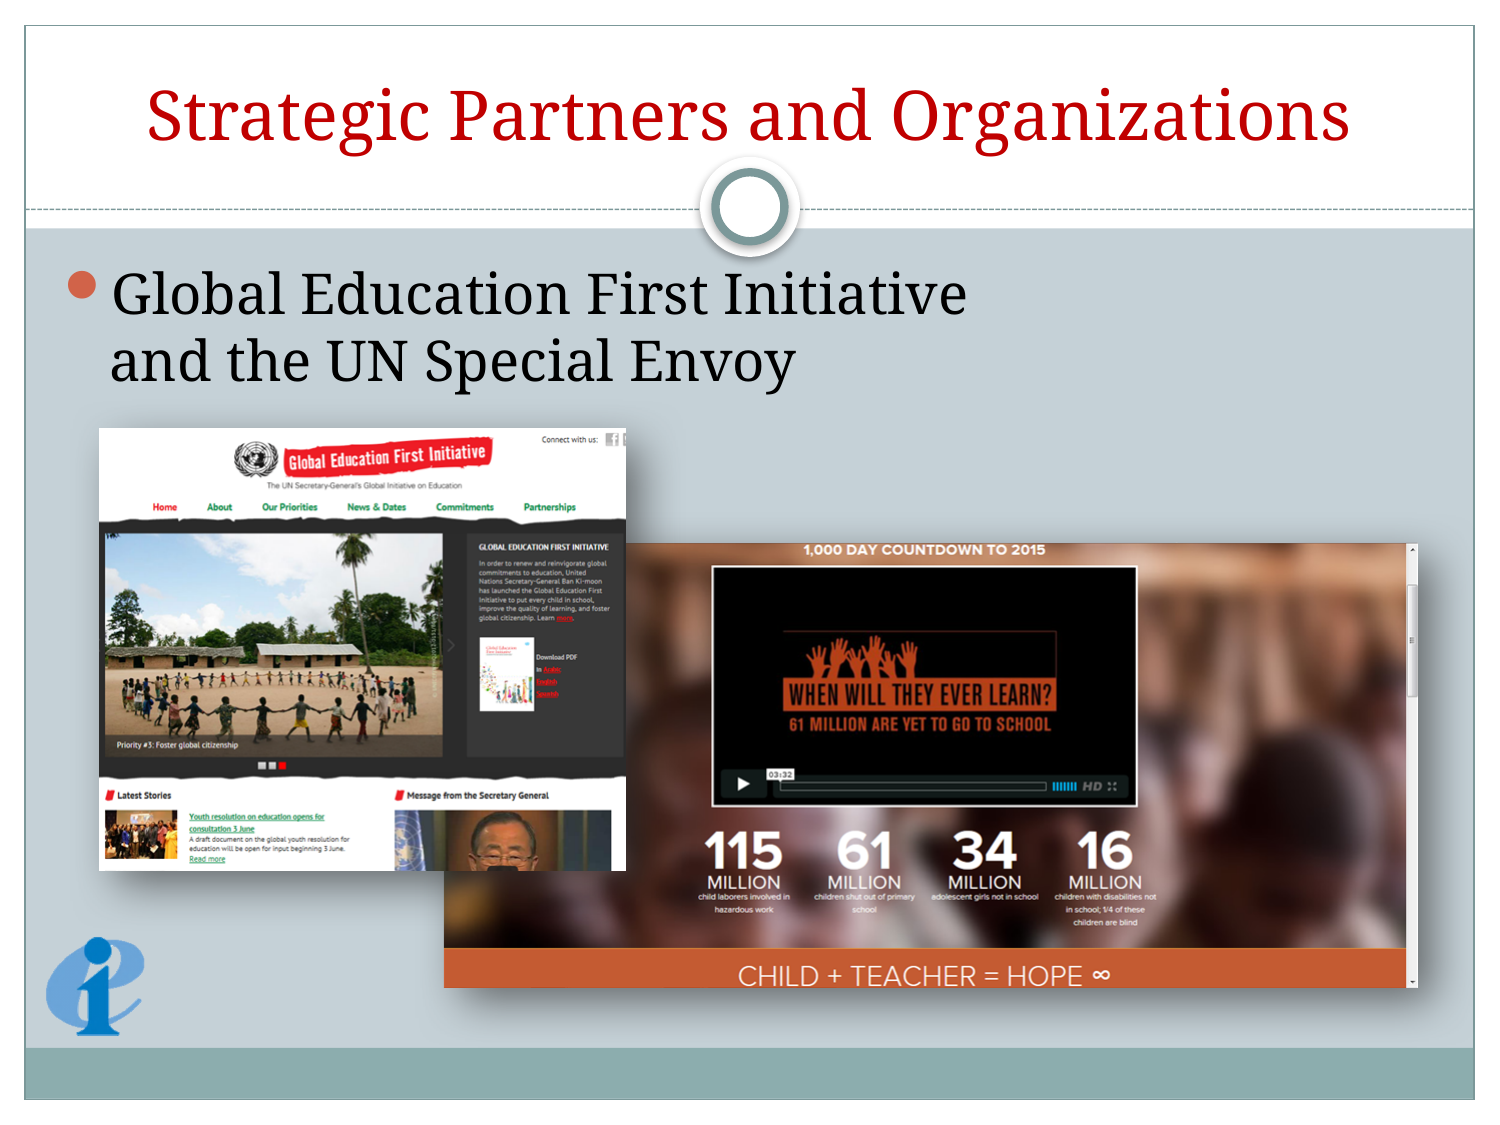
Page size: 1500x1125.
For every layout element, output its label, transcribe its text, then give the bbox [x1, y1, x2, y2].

list Global Education First Initiative and the UN Special Envoy [49, 250, 1445, 1001]
title Strategic Partners and Organizations [49, 37, 1450, 162]
picture [41, 928, 158, 1043]
picture [99, 428, 1419, 988]
